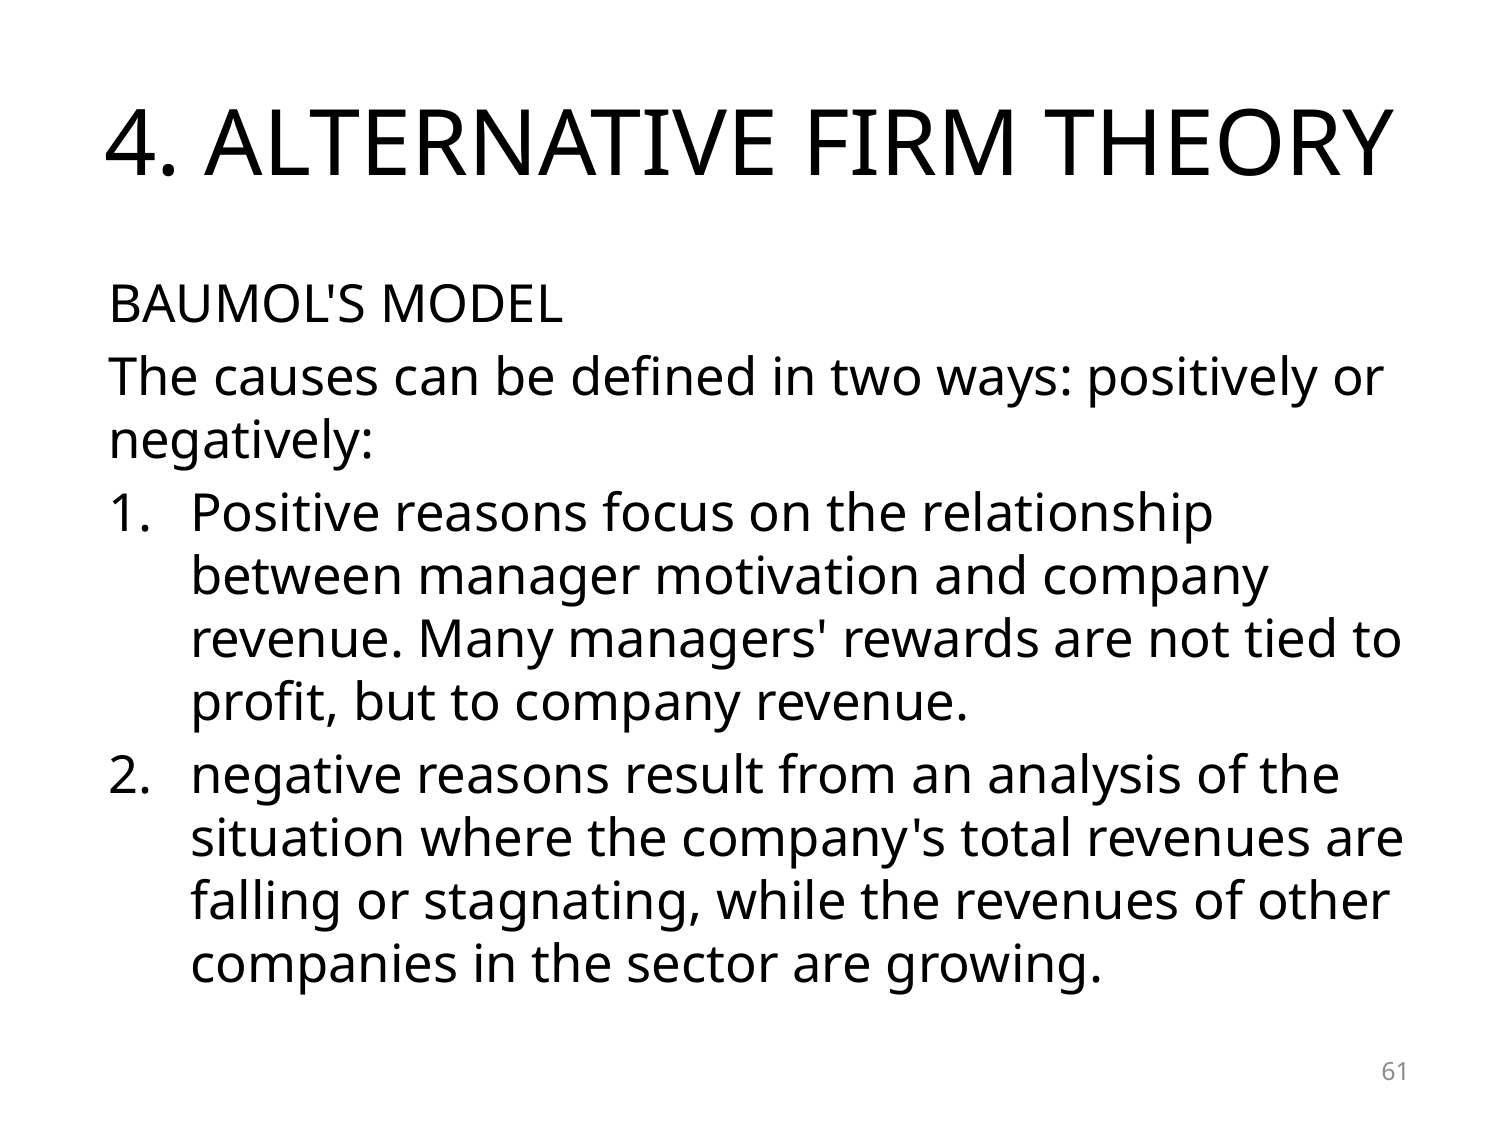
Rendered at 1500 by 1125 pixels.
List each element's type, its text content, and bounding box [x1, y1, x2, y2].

title 4. ALTERNATIVE FIRM THEORY [75, 45, 1425, 233]
slide_number 61 [1074, 1042, 1425, 1103]
list BAUMOL'S MODEL The causes can be defined in two ways: positively or negatively: Positive reasons focus on the relationship between manager motivation and company revenue. Many managers' rewards are not tied to profit, but to company revenue. negative reasons result from an analysis of the situation where the company's total revenues are falling or stagnating, while the revenues of other companies in the sector are growing. [75, 262, 1425, 1005]
